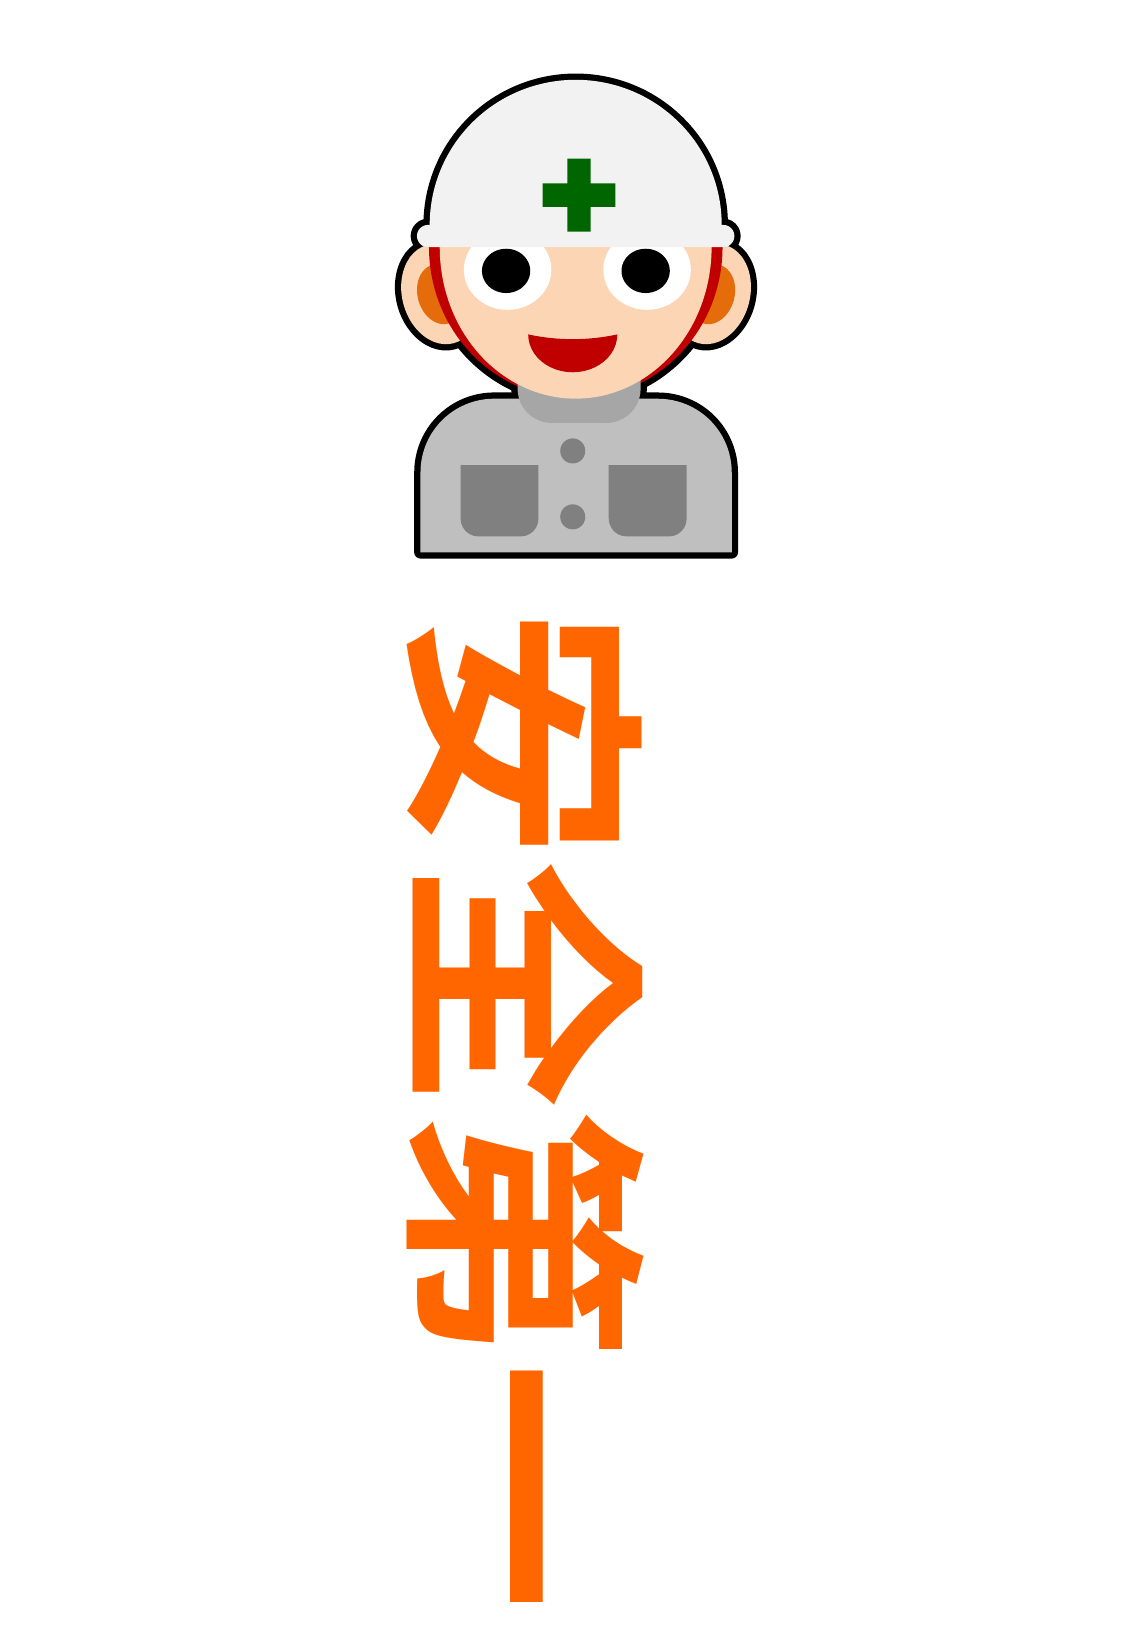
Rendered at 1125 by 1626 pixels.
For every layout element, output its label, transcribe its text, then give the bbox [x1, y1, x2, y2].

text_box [401, 79, 751, 553]
text_box 安全第一 [371, 595, 706, 1625]
